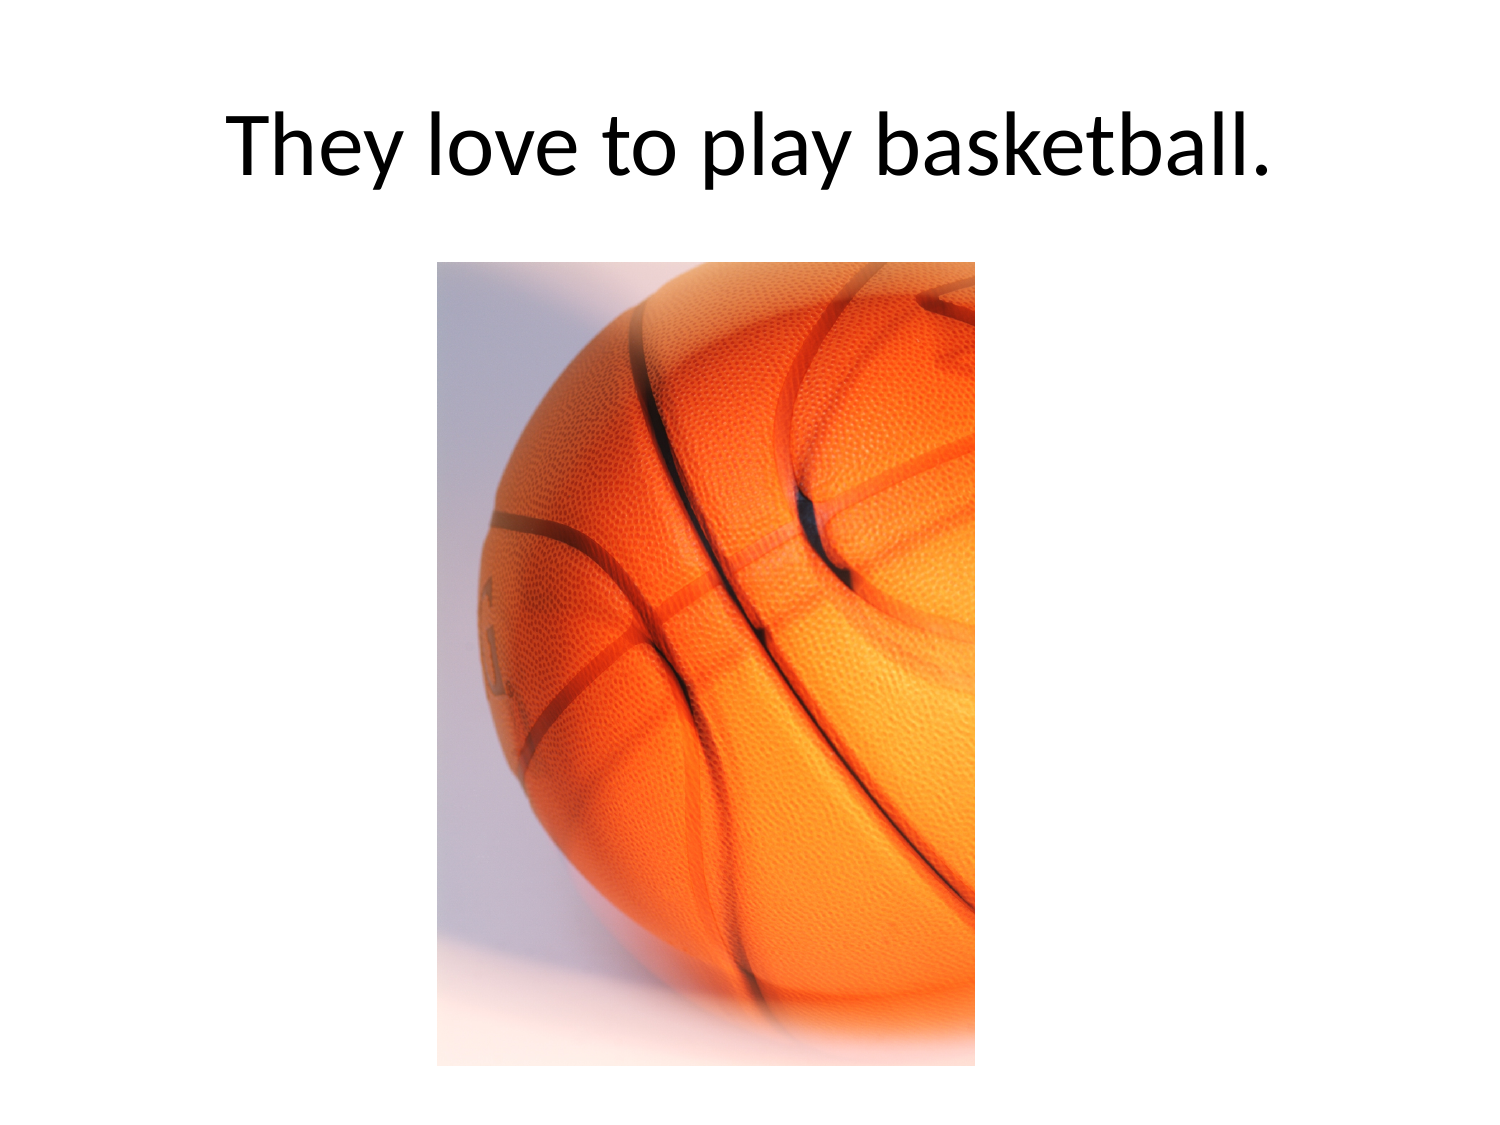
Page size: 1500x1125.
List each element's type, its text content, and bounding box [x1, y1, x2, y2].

title They love to play basketball. [75, 45, 1425, 233]
picture [437, 262, 976, 1067]
